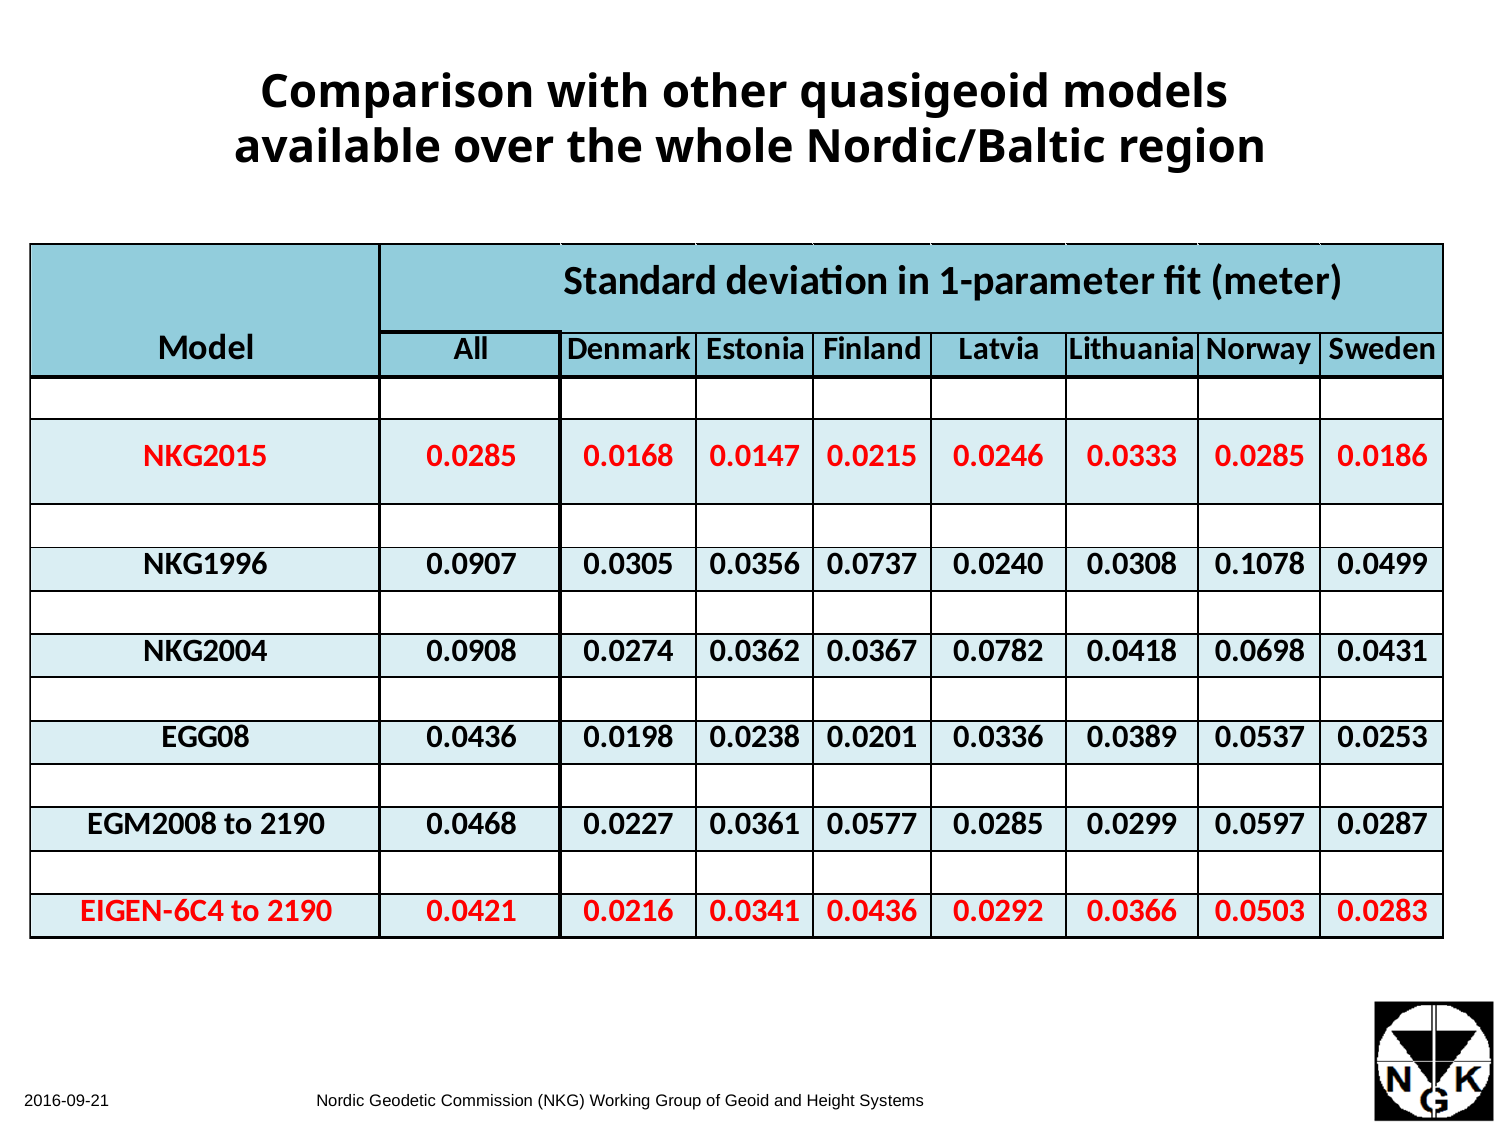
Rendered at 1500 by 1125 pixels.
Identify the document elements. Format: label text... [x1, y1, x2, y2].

picture [1372, 999, 1495, 1125]
title Comparison with other quasigeoid models available over the whole Nordic/Baltic region [100, 54, 1401, 197]
picture [29, 243, 1446, 941]
